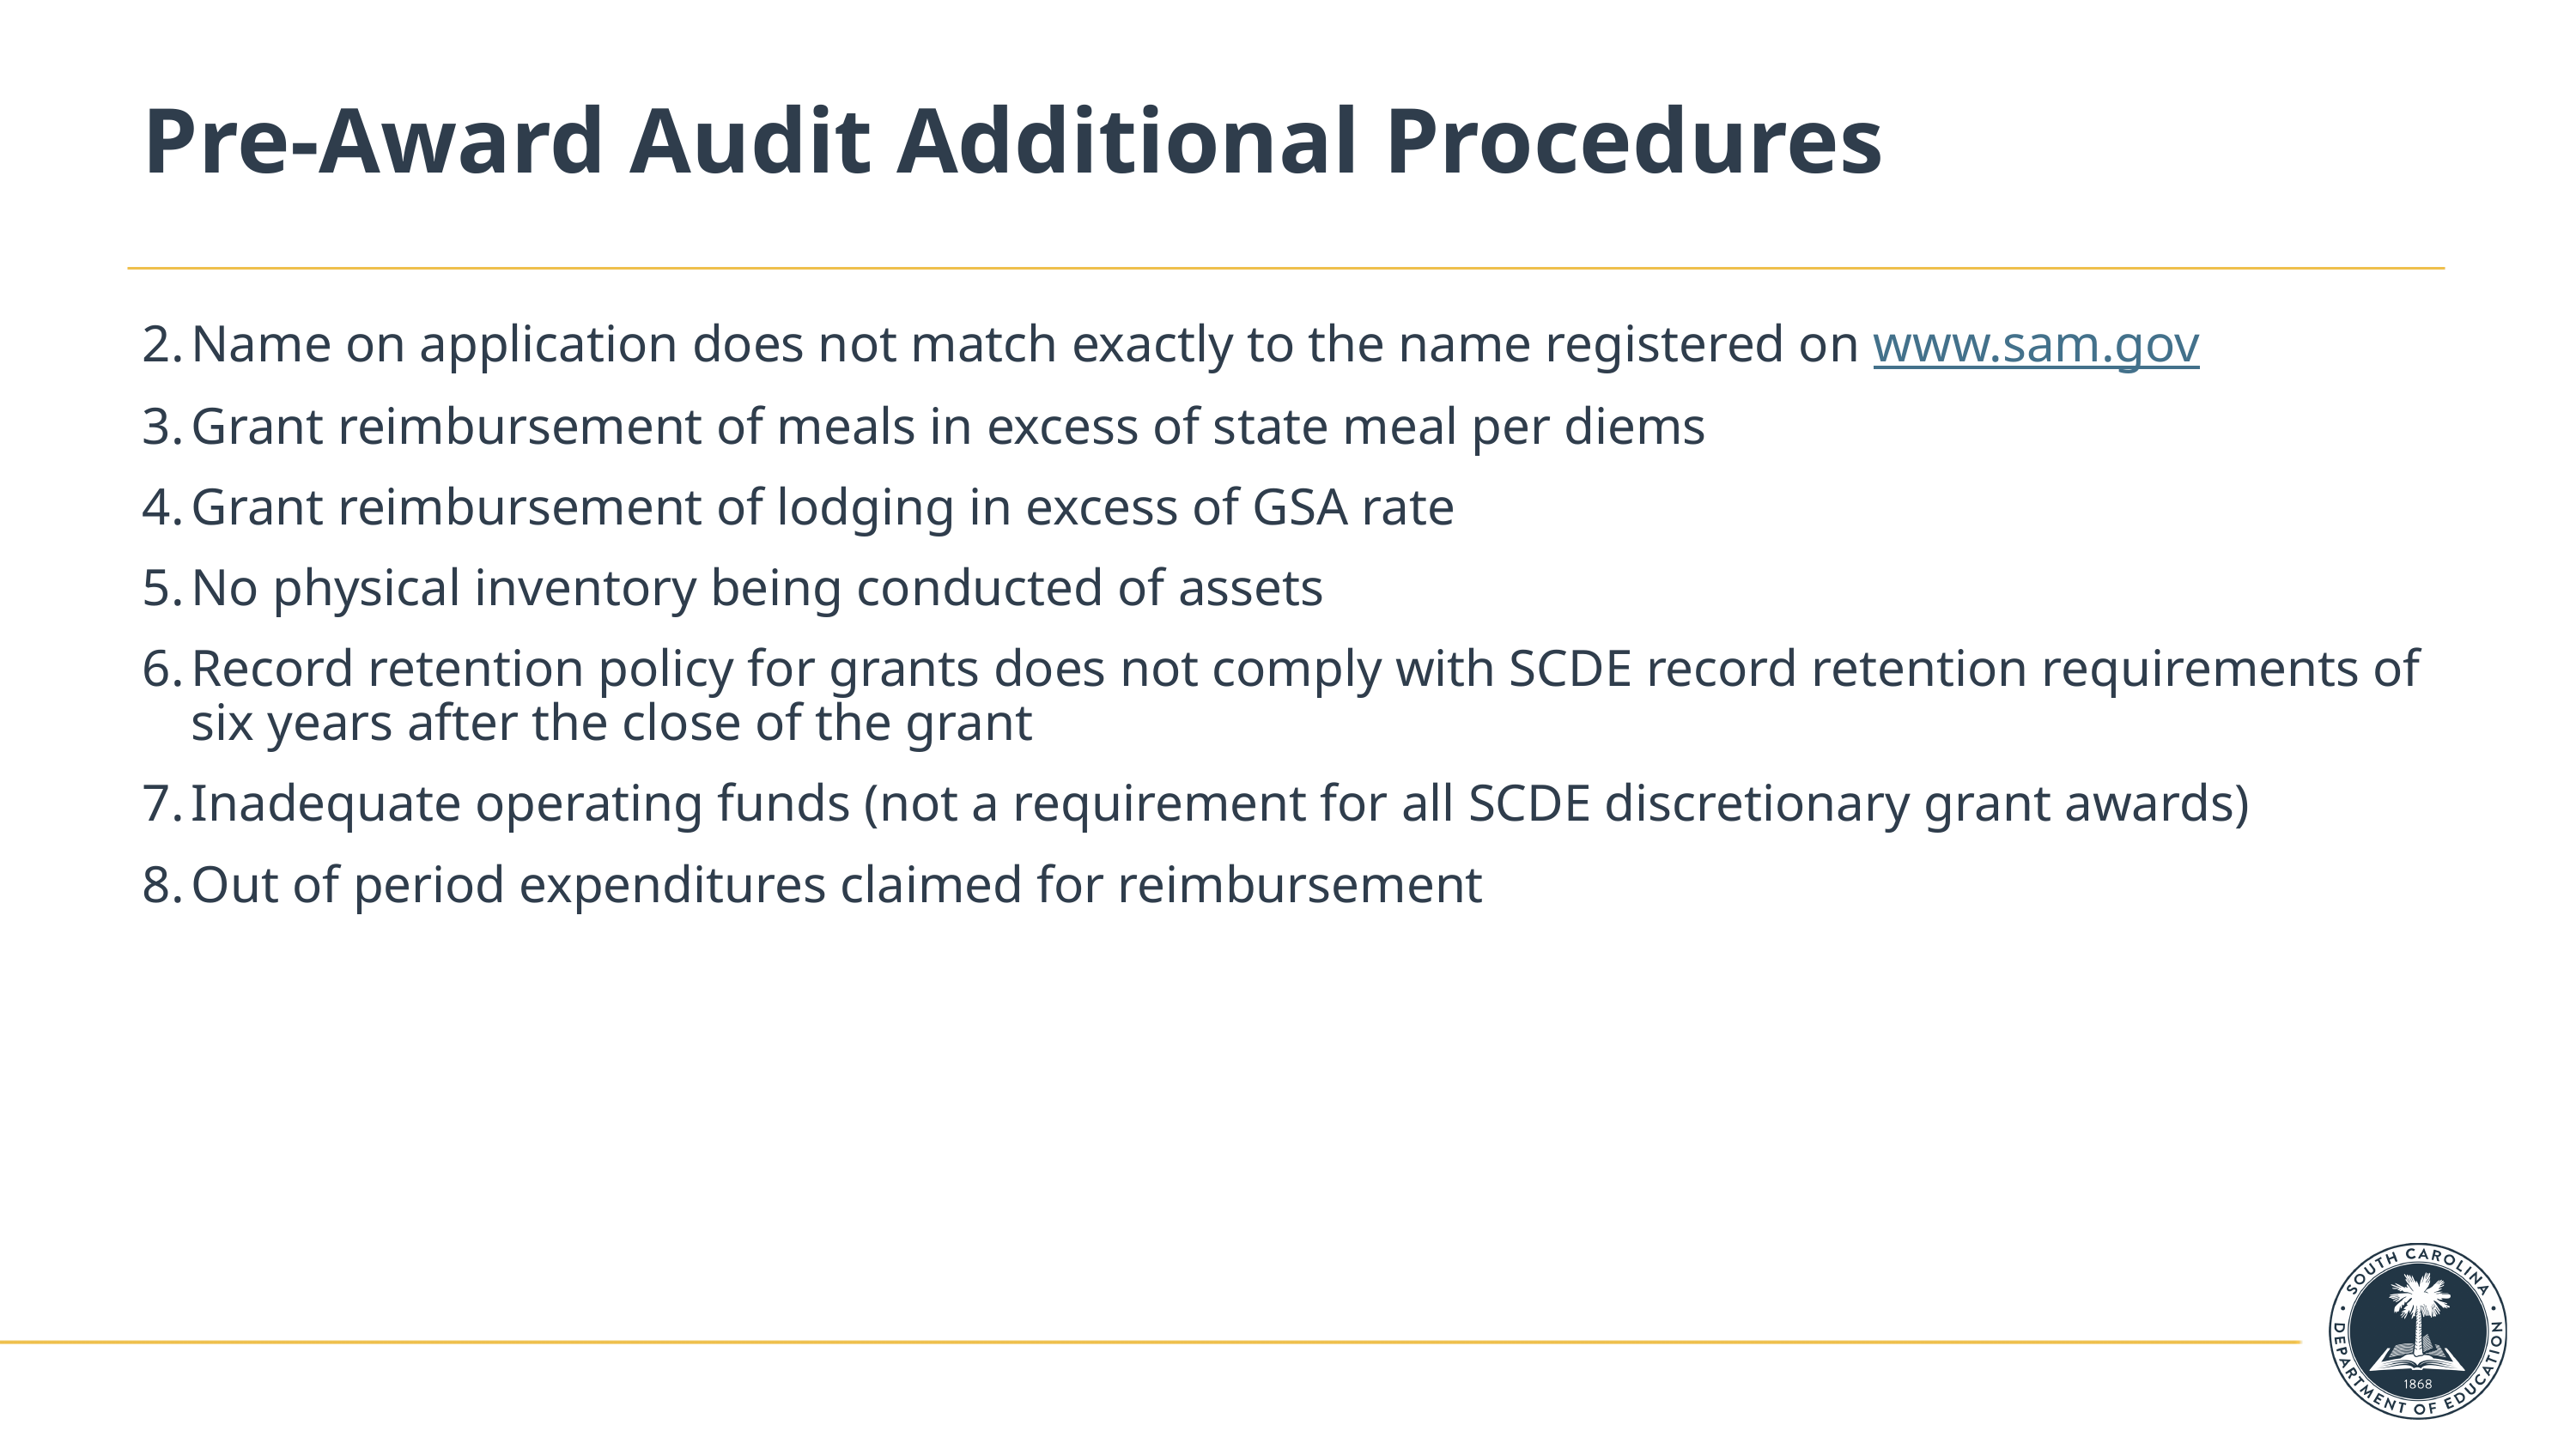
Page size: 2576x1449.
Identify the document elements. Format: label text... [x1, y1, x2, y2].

picture [2329, 1243, 2507, 1420]
list Name on application does not match exactly to the name registered on www.sam.gov Grant reimbursement of meals in excess of state meal per diems Grant reimbursement of lodging in excess of GSA rate No physical inventory being conducted of assets Record retention policy for grants does not comply with SCDE record retention requirements of six years after the close of the grant Inadequate operating funds (not a requirement for all SCDE discretionary grant awards) Out of period expenditures claimed for reimbursement [129, 306, 2447, 1149]
title Pre-Award Audit Additional Procedures [129, 76, 2447, 232]
